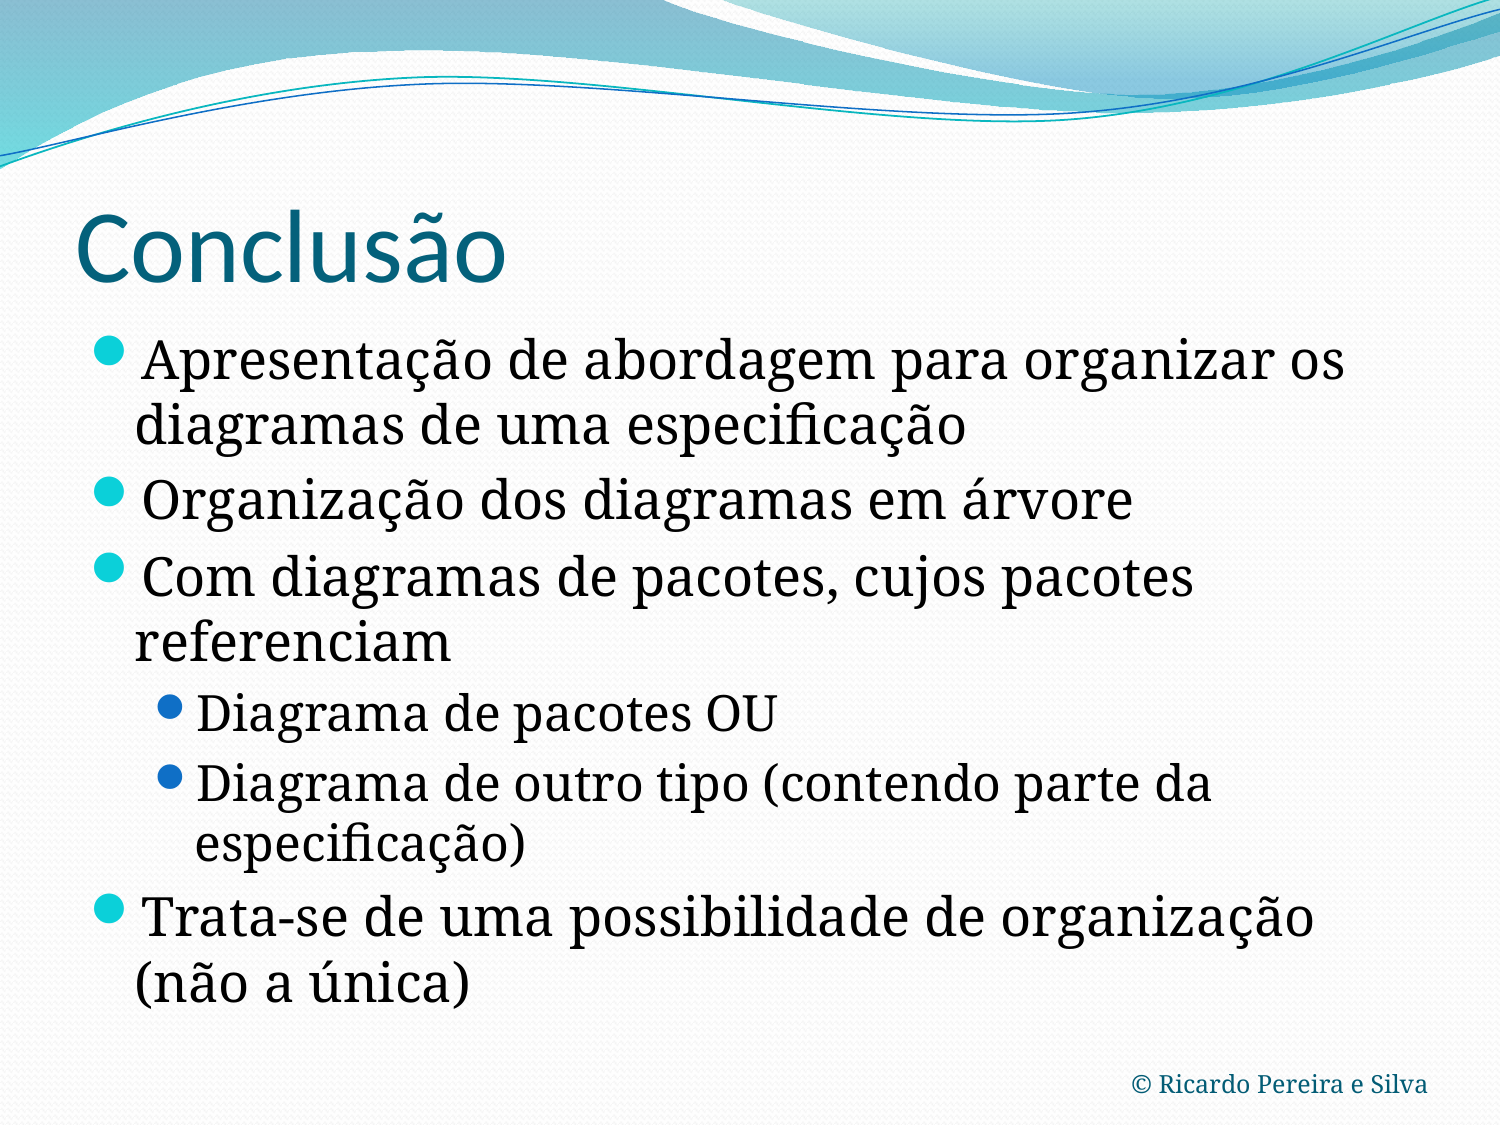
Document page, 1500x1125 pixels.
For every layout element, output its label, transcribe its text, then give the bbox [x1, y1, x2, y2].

footer © Ricardo Pereira e Silva [1101, 1042, 1429, 1103]
list Apresentação de abordagem para organizar os diagramas de uma especificação Organização dos diagramas em árvore Com diagramas de pacotes, cujos pacotes referenciam Diagrama de pacotes OU Diagrama de outro tipo (contendo parte da especificação) Trata-se de uma possibilidade de organização (não a única) [75, 317, 1425, 1038]
title Conclusão [75, 115, 1425, 303]
